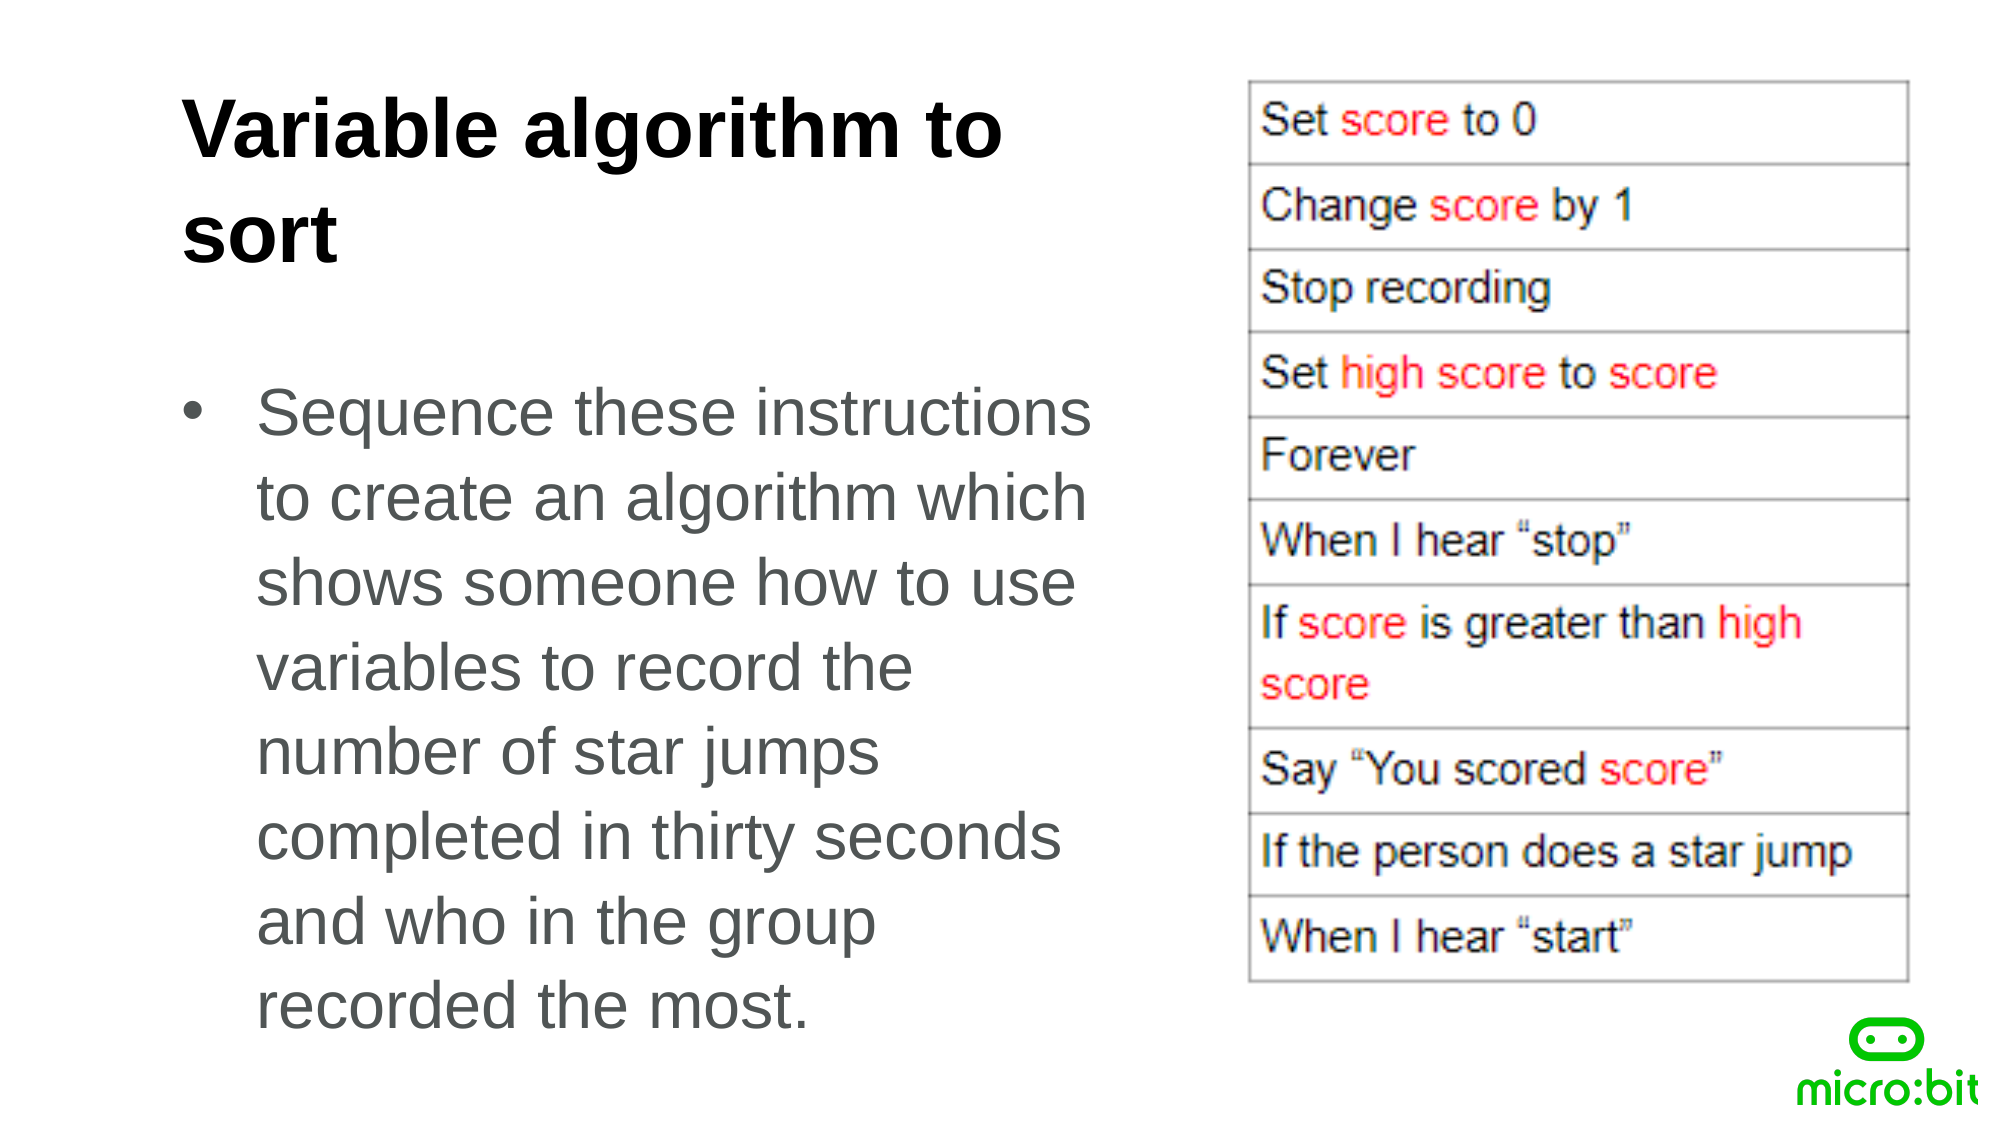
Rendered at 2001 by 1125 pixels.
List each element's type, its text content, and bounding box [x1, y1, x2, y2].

picture [1233, 59, 1941, 1002]
text_box Variable algorithm to sort Sequence these instructions to create an algorithm which shows someone how to use variables to record the number of star jumps completed in thirty seconds and who in the group recorded the most. [166, 60, 1157, 884]
picture [1797, 1017, 1978, 1106]
